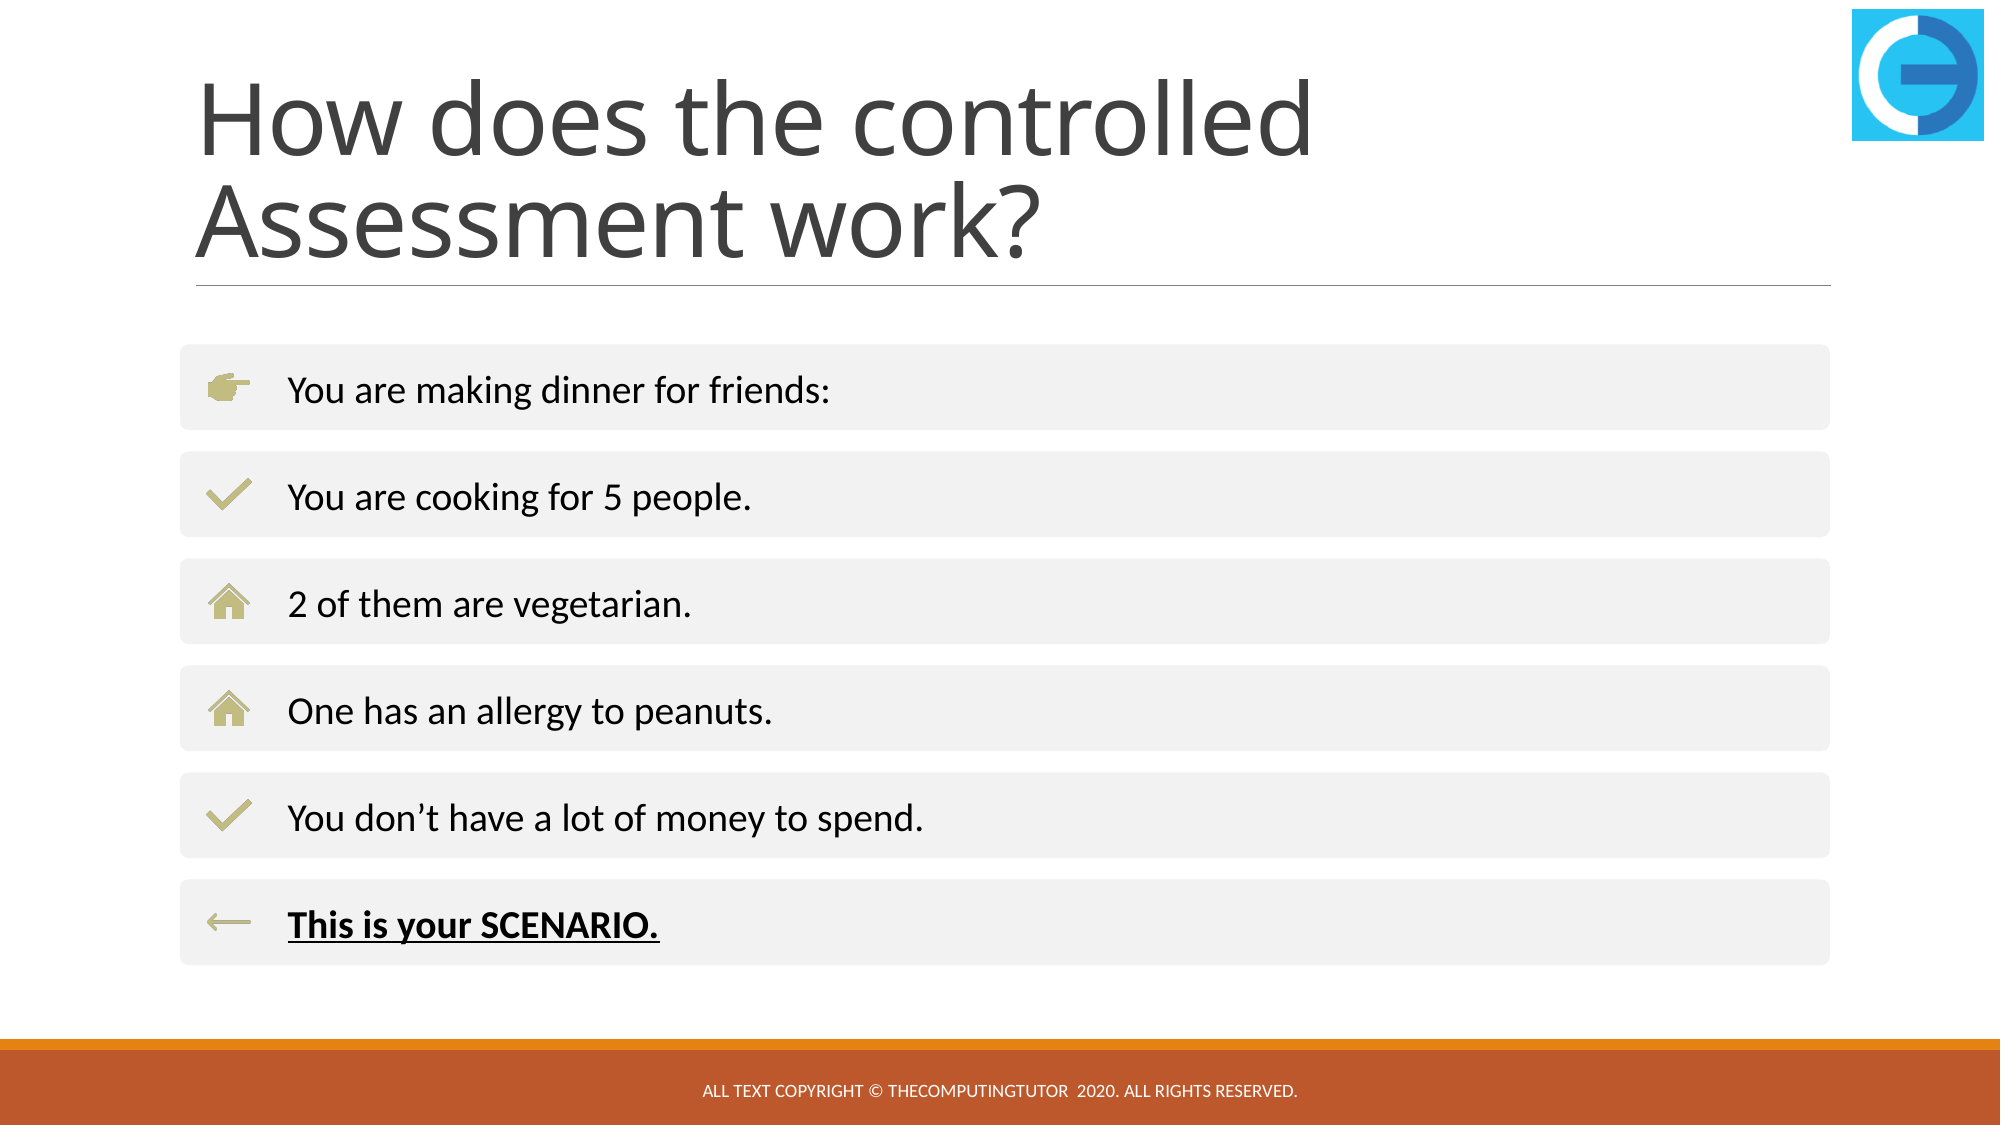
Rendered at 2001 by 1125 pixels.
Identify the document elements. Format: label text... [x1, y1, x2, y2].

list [179, 343, 1831, 966]
title How does the controlled Assessment work? [180, 47, 1830, 285]
picture [1852, 9, 1984, 141]
footer All text copyright © TheComputingTutor 2020. All rights Reserved. [604, 1059, 1396, 1120]
